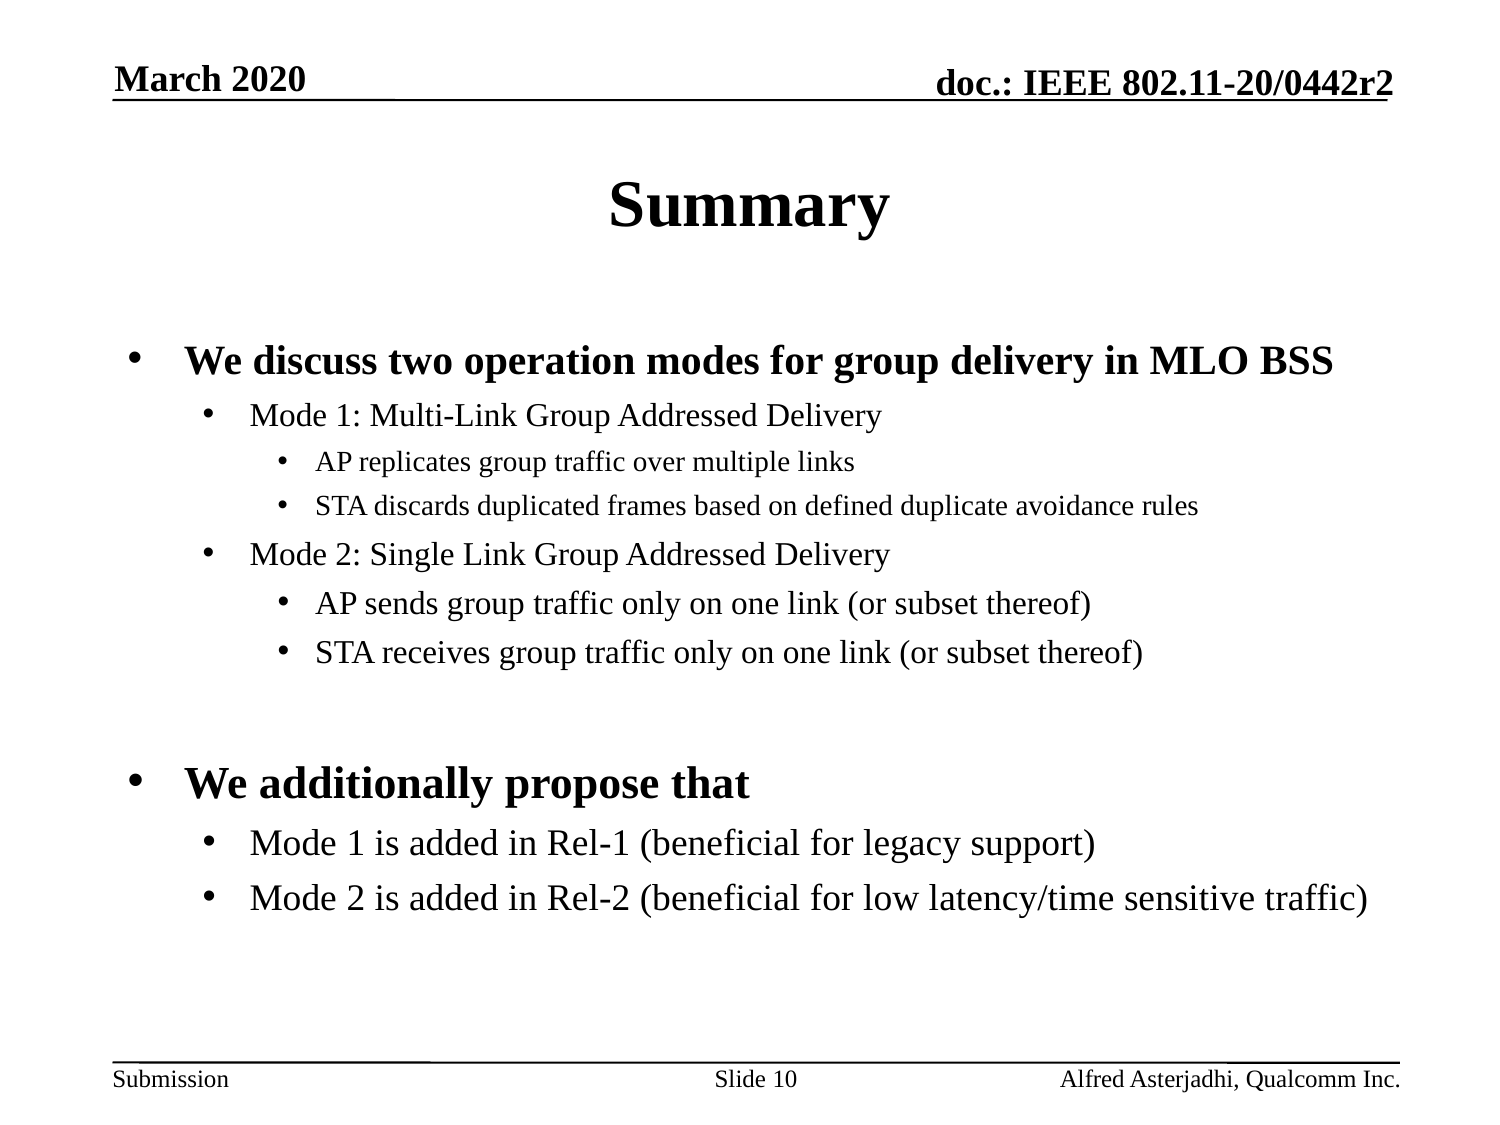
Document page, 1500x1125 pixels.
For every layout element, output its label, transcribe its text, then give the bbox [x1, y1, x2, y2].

footer Alfred Asterjadhi, Qualcomm Inc. [878, 1061, 1402, 1093]
list We discuss two operation modes for group delivery in MLO BSS Mode 1: Multi-Link Group Addressed Delivery AP replicates group traffic over multiple links STA discards duplicated frames based on defined duplicate avoidance rules Mode 2: Single Link Group Addressed Delivery AP sends group traffic only on one link (or subset thereof) STA receives group traffic only on one link (or subset thereof) We additionally propose that Mode 1 is added in Rel-1 (beneficial for legacy support) Mode 2 is added in Rel-2 (beneficial for low latency/time sensitive traffic) [112, 324, 1388, 1000]
slide_number Slide 10 [712, 1061, 800, 1123]
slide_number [114, 54, 423, 100]
title Summary [112, 112, 1388, 288]
